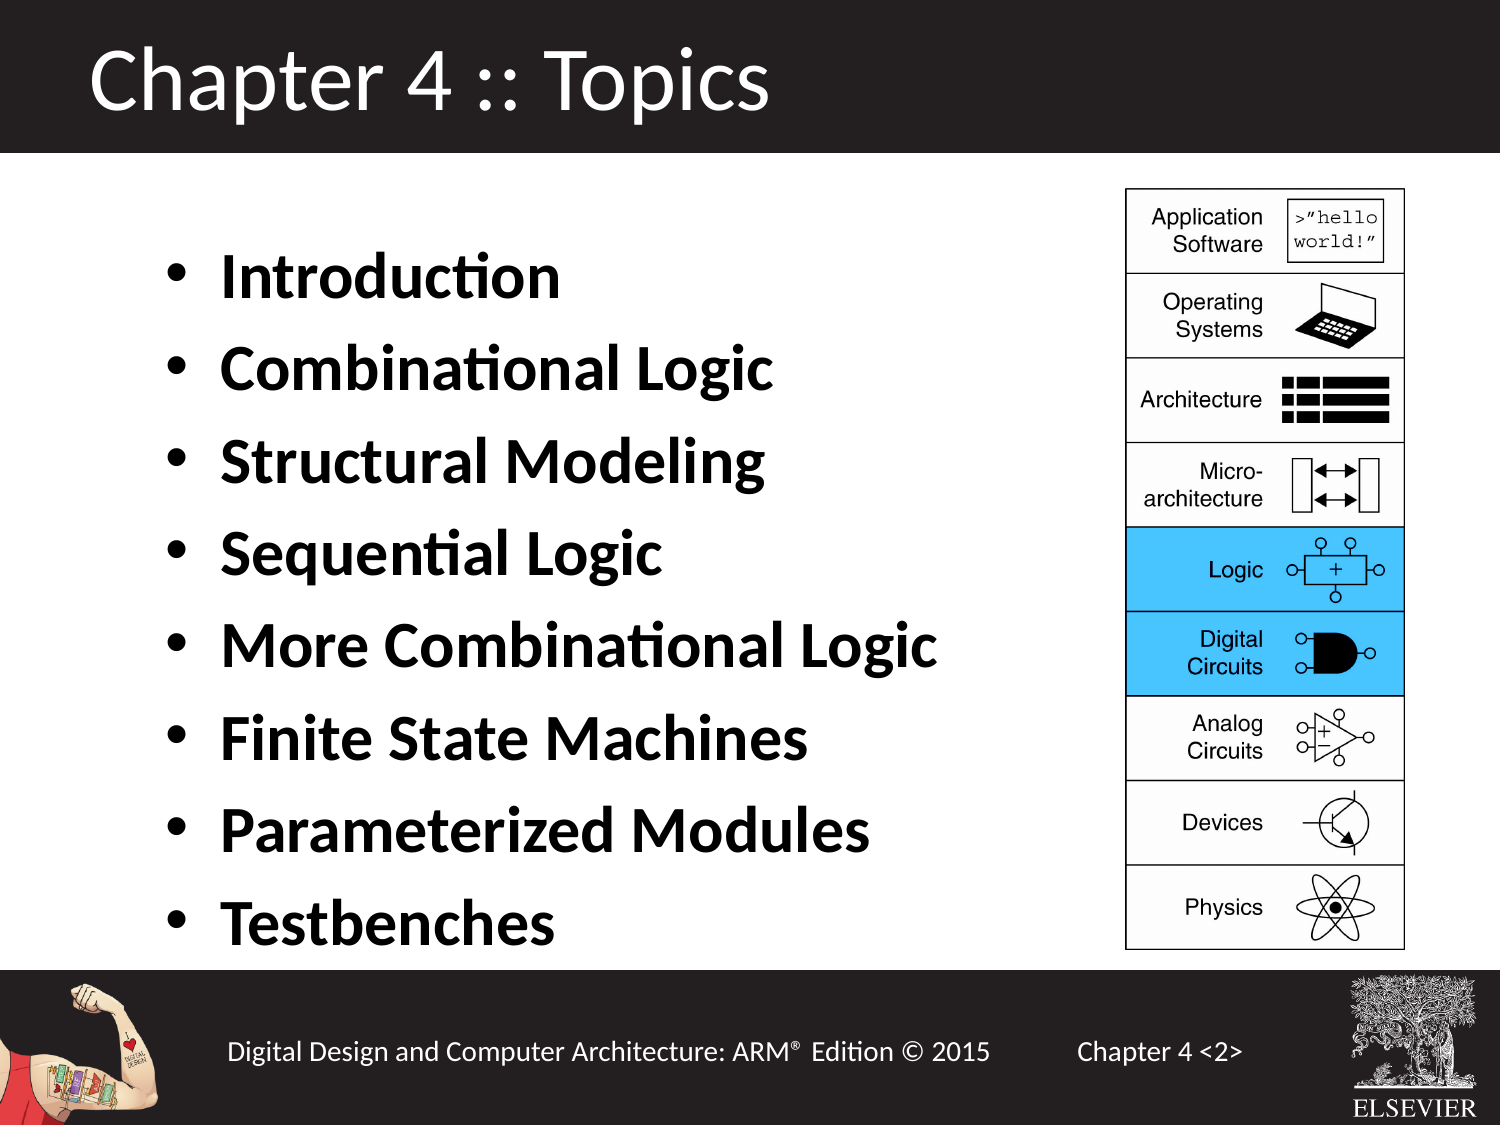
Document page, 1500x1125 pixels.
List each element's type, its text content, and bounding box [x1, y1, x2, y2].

picture [0, 979, 163, 1125]
picture [1124, 187, 1405, 951]
text_box Introduction Combinational Logic Structural Modeling Sequential Logic More Combinational Logic Finite State Machines Parameterized Modules Testbenches [149, 224, 1213, 968]
text_box Chapter 4 :: Topics [75, 11, 1375, 136]
picture [1350, 974, 1477, 1117]
